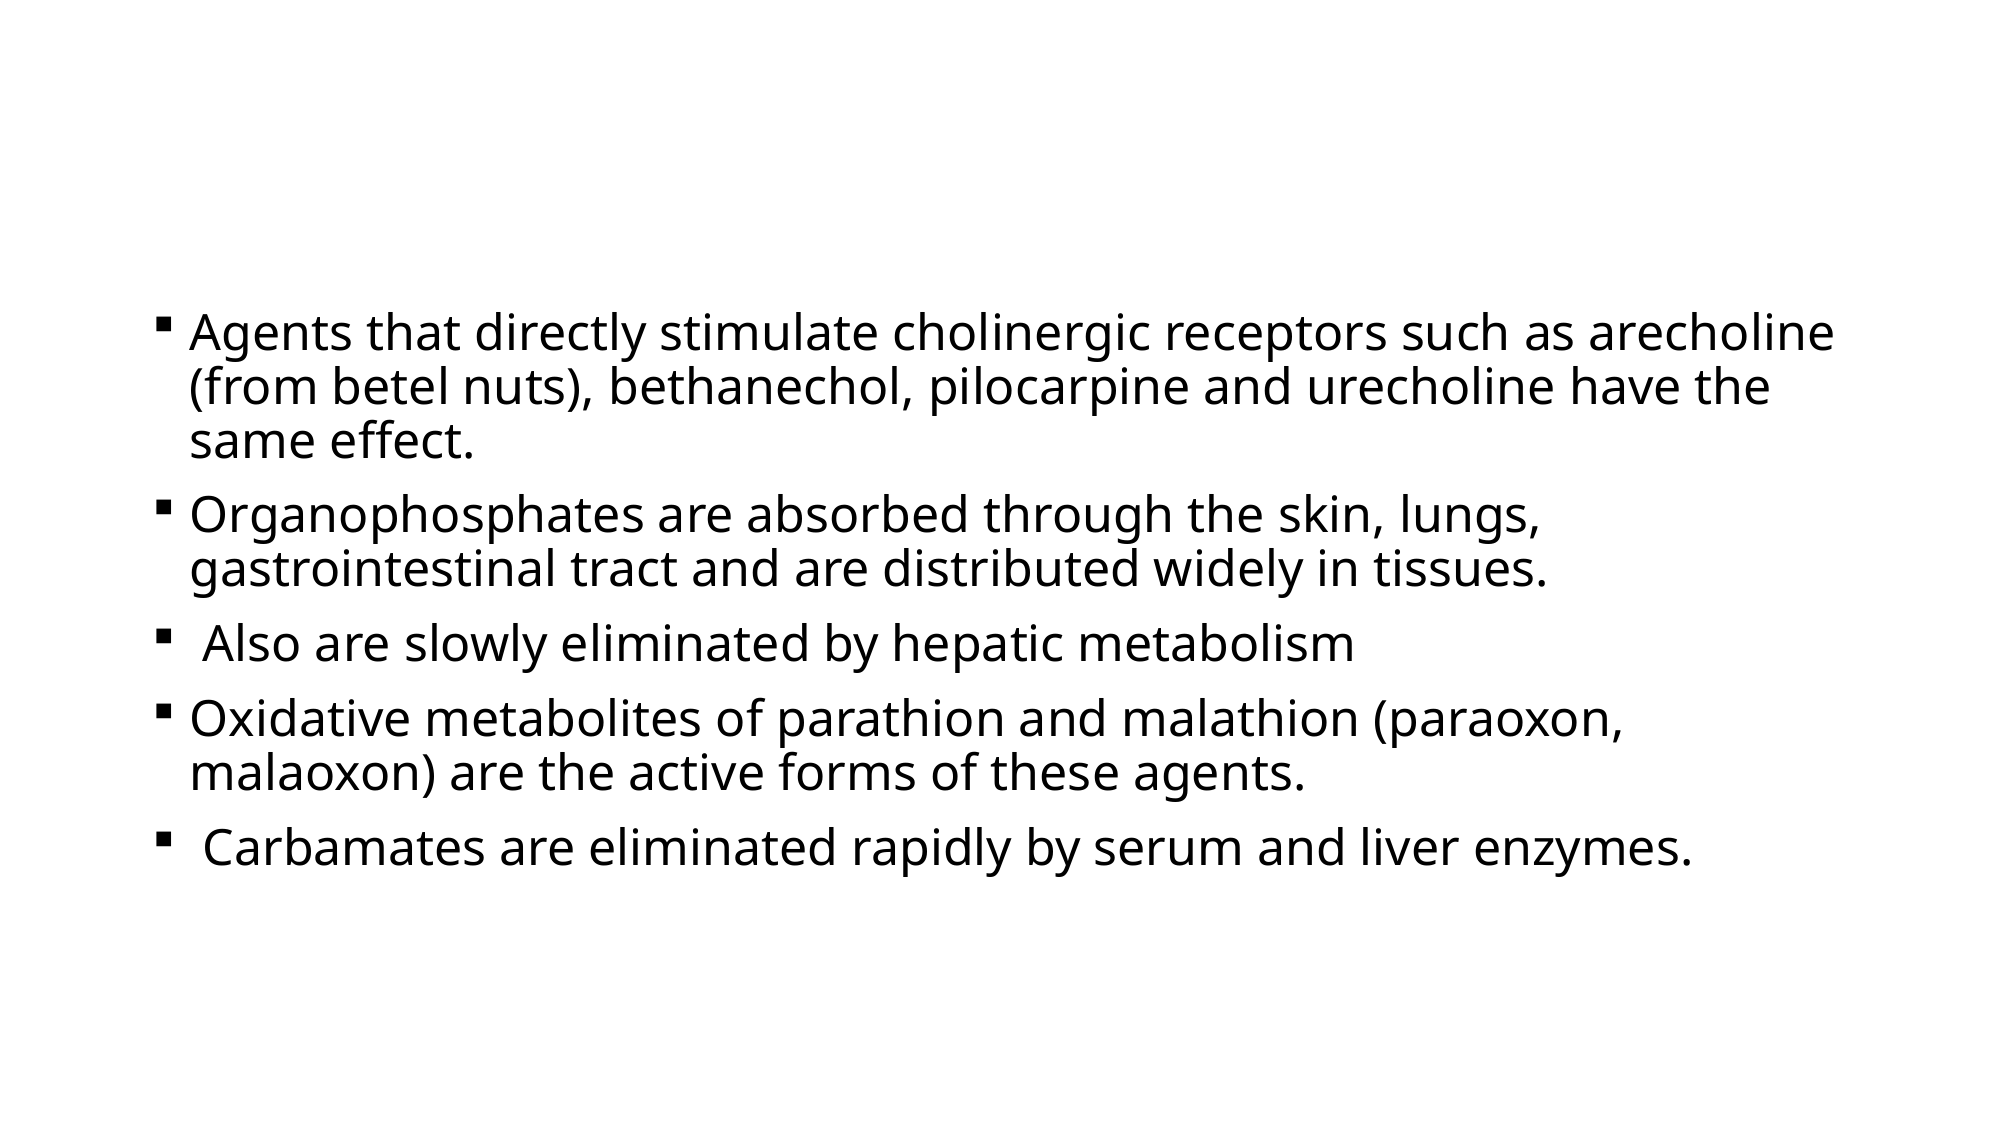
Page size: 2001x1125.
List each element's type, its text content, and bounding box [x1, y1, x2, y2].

list Agents that directly stimulate cholinergic receptors such as arecholine (from betel nuts), bethanechol, pilocarpine and urecholine have the same effect. Organophosphates are absorbed through the skin, lungs, gastrointestinal tract and are distributed widely in tissues. Also are slowly eliminated by hepatic metabolism Oxidative metabolites of parathion and malathion (paraoxon, malaoxon) are the active forms of these agents. Carbamates are eliminated rapidly by serum and liver enzymes. [137, 299, 1863, 1014]
